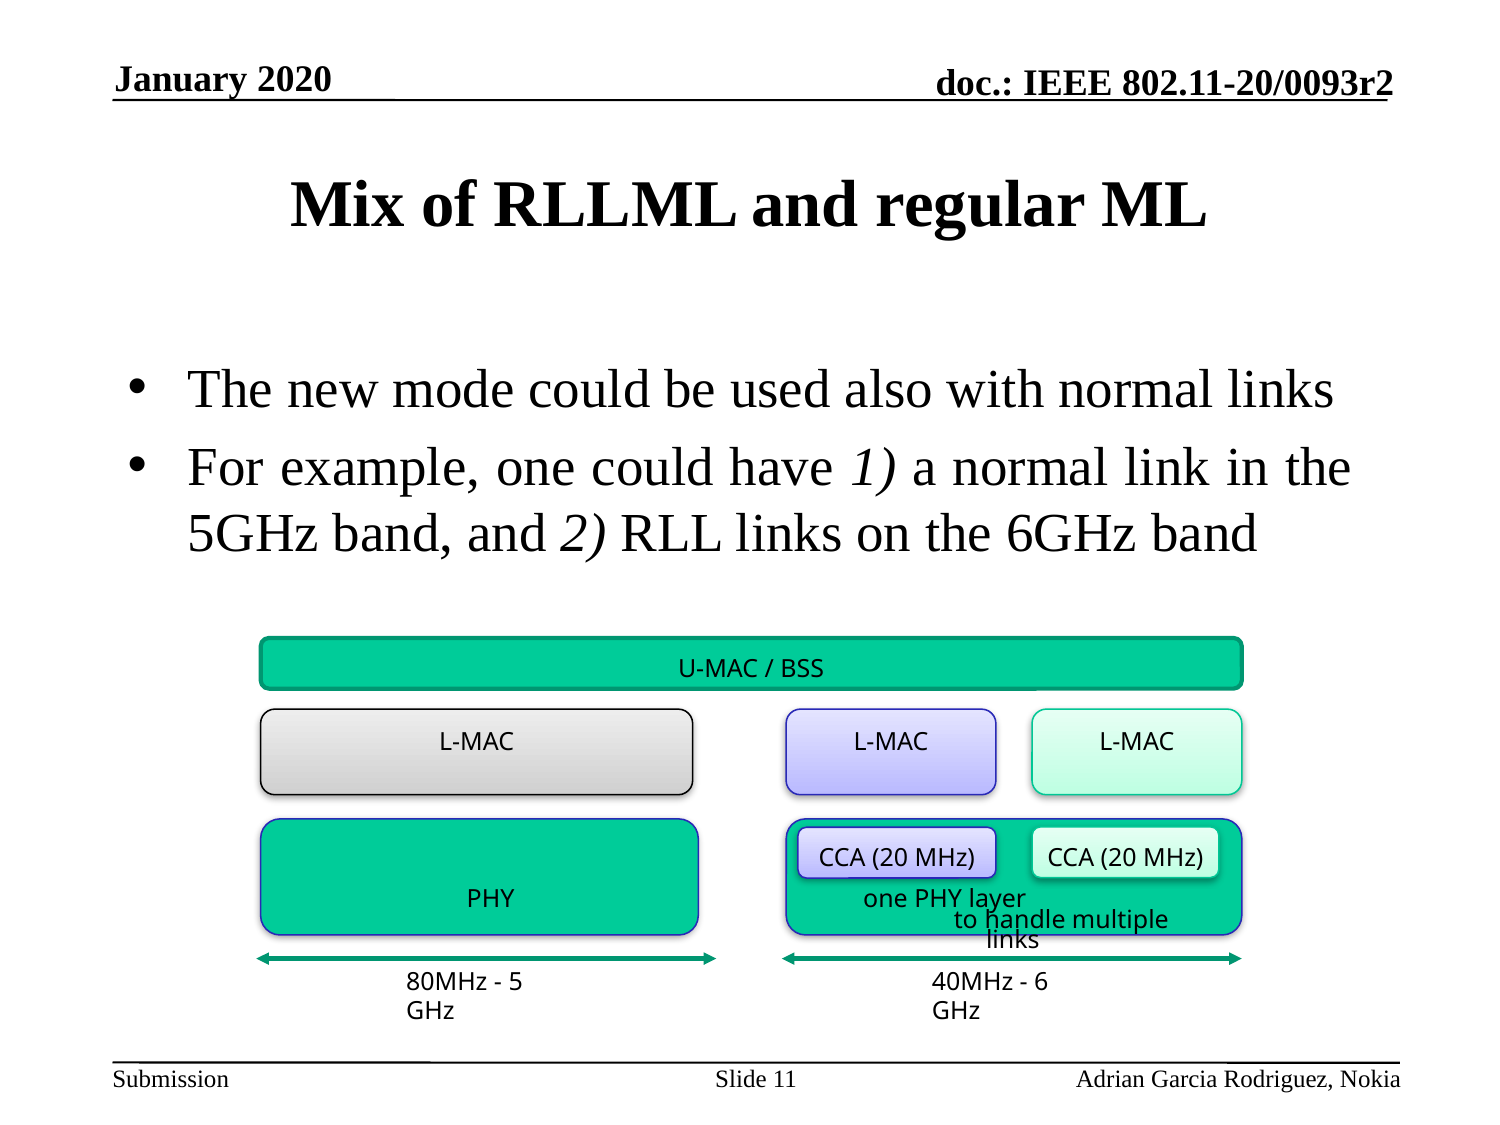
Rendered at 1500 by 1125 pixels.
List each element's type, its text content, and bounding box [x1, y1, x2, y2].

text_box 80MHz - 5 GHz [392, 951, 589, 956]
text_box L-MAC [785, 708, 997, 796]
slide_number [114, 54, 423, 100]
text_box [259, 818, 700, 936]
title Mix of RLLML and regular ML [112, 112, 1388, 288]
text_box [785, 818, 1243, 936]
text_box one PHY layer to handle multiple links [846, 884, 1186, 957]
list The new mode could be used also with normal links For example, one could have 1) a normal link in the 5GHz band, and 2) RLL links on the 6GHz band [112, 324, 1369, 577]
slide_number Slide 11 [712, 1061, 800, 1123]
text_box L-MAC [1031, 708, 1243, 796]
text_box CCA (20 MHz) [1031, 826, 1220, 879]
text_box CCA (20 MHz) [797, 826, 997, 879]
text_box U-MAC / BSS [258, 635, 1244, 691]
text_box L-MAC [259, 708, 694, 796]
text_box 80MHz - 5 GHz [392, 966, 589, 1039]
text_box PHY [321, 884, 661, 920]
text_box 40MHz - 6 GHz [918, 966, 1114, 1039]
footer Adrian Garcia Rodriguez, Nokia [878, 1061, 1402, 1093]
